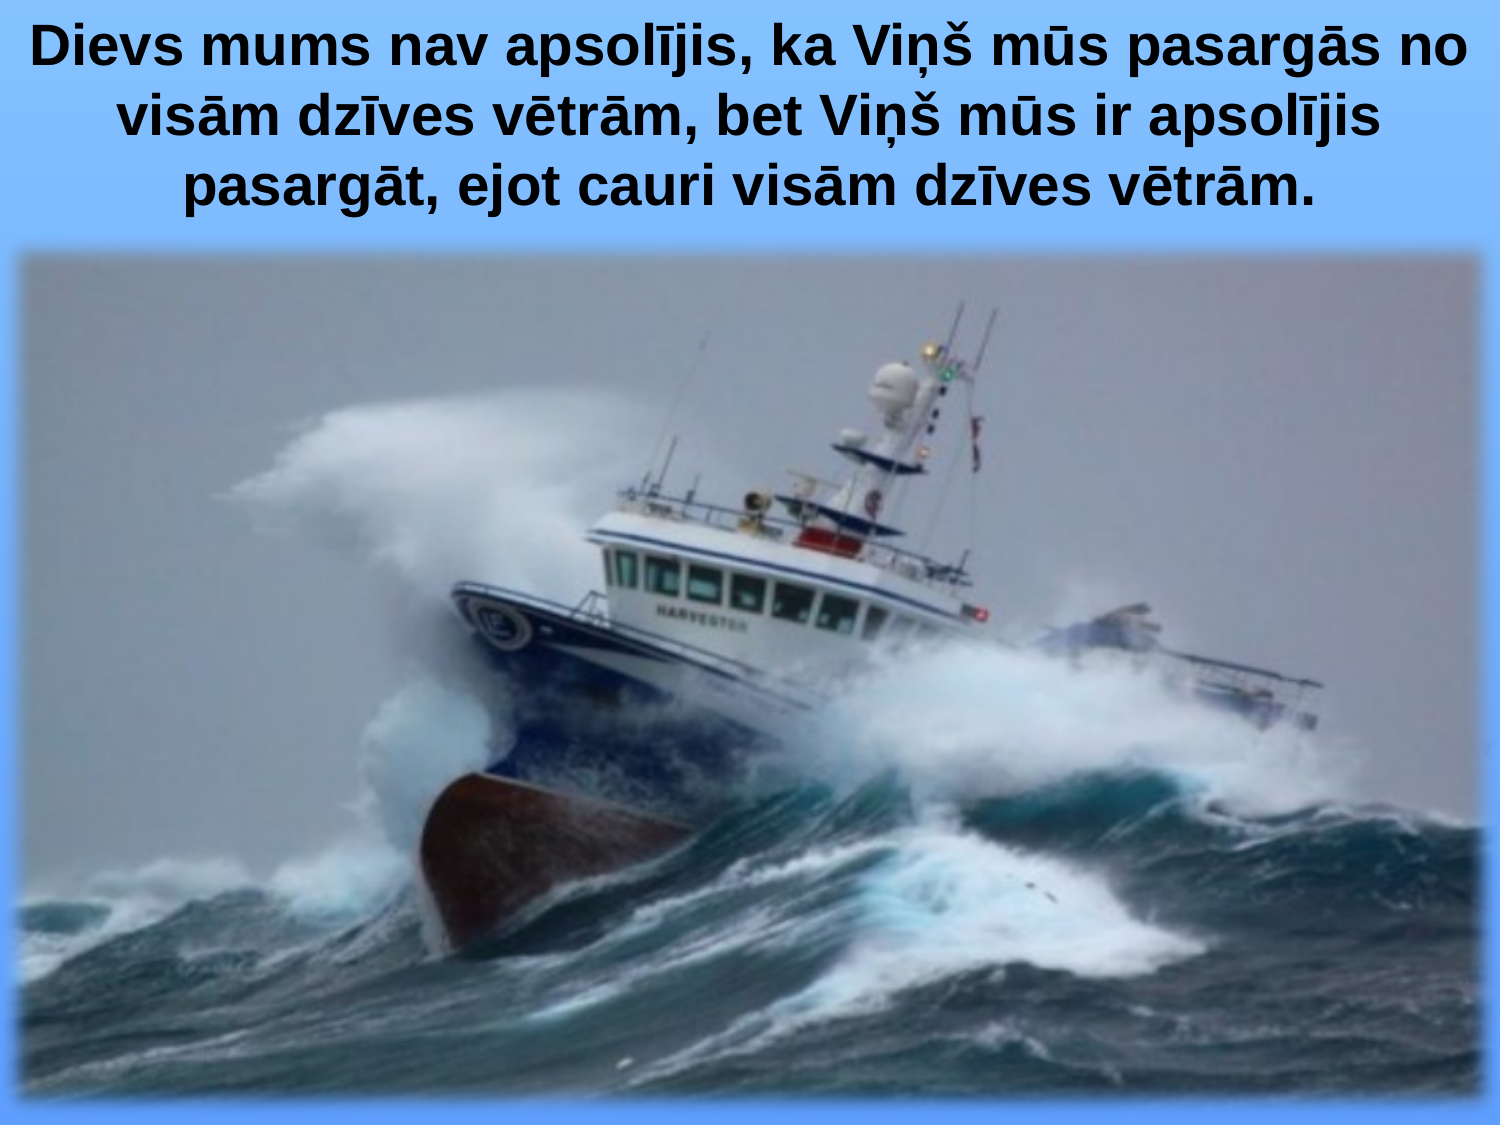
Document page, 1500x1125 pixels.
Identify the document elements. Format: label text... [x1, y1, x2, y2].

text_box Dievs mums nav apsolījis, ka Viņš mūs pasargās no visām dzīves vētrām, bet Viņš mūs ir apsolījis pasargāt, ejot cauri visām dzīves vētrām. [0, 0, 1500, 225]
picture [0, 234, 1500, 1119]
